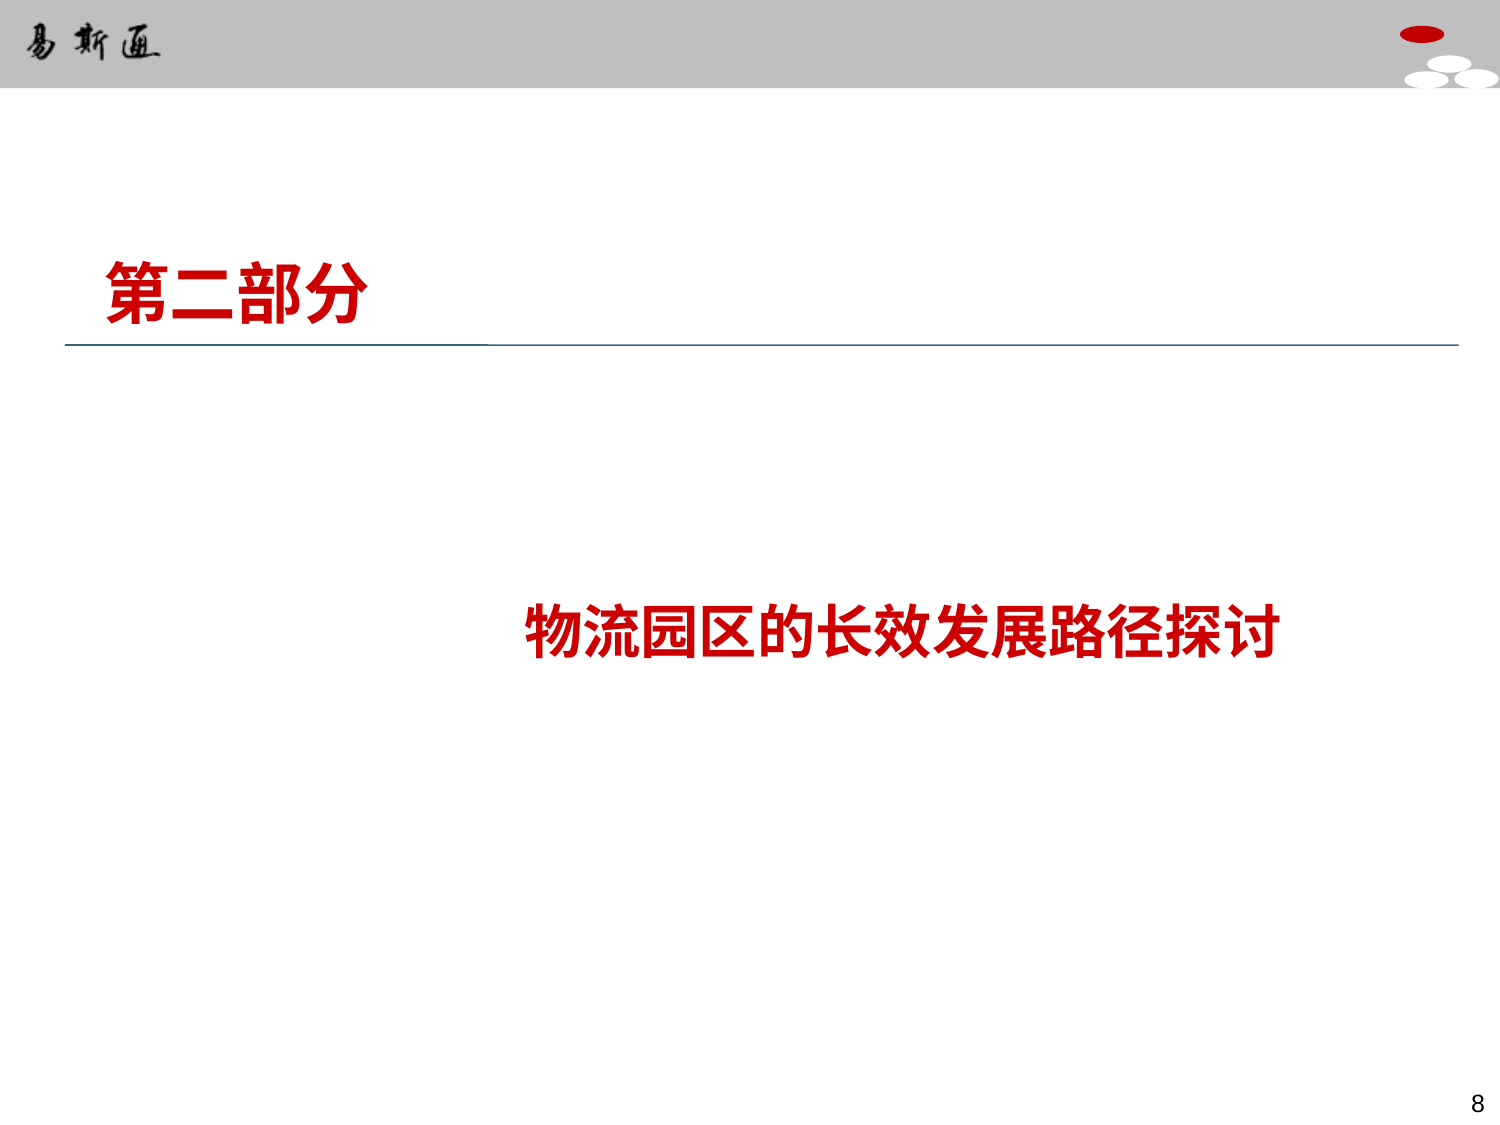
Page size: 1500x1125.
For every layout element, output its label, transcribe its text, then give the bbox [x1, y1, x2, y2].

text_box 第二部分 [88, 262, 1350, 322]
text_box 物流园区的长效发展路径探讨 [449, 586, 1357, 674]
picture [16, 16, 167, 72]
slide_number 7 [1435, 1049, 1500, 1125]
